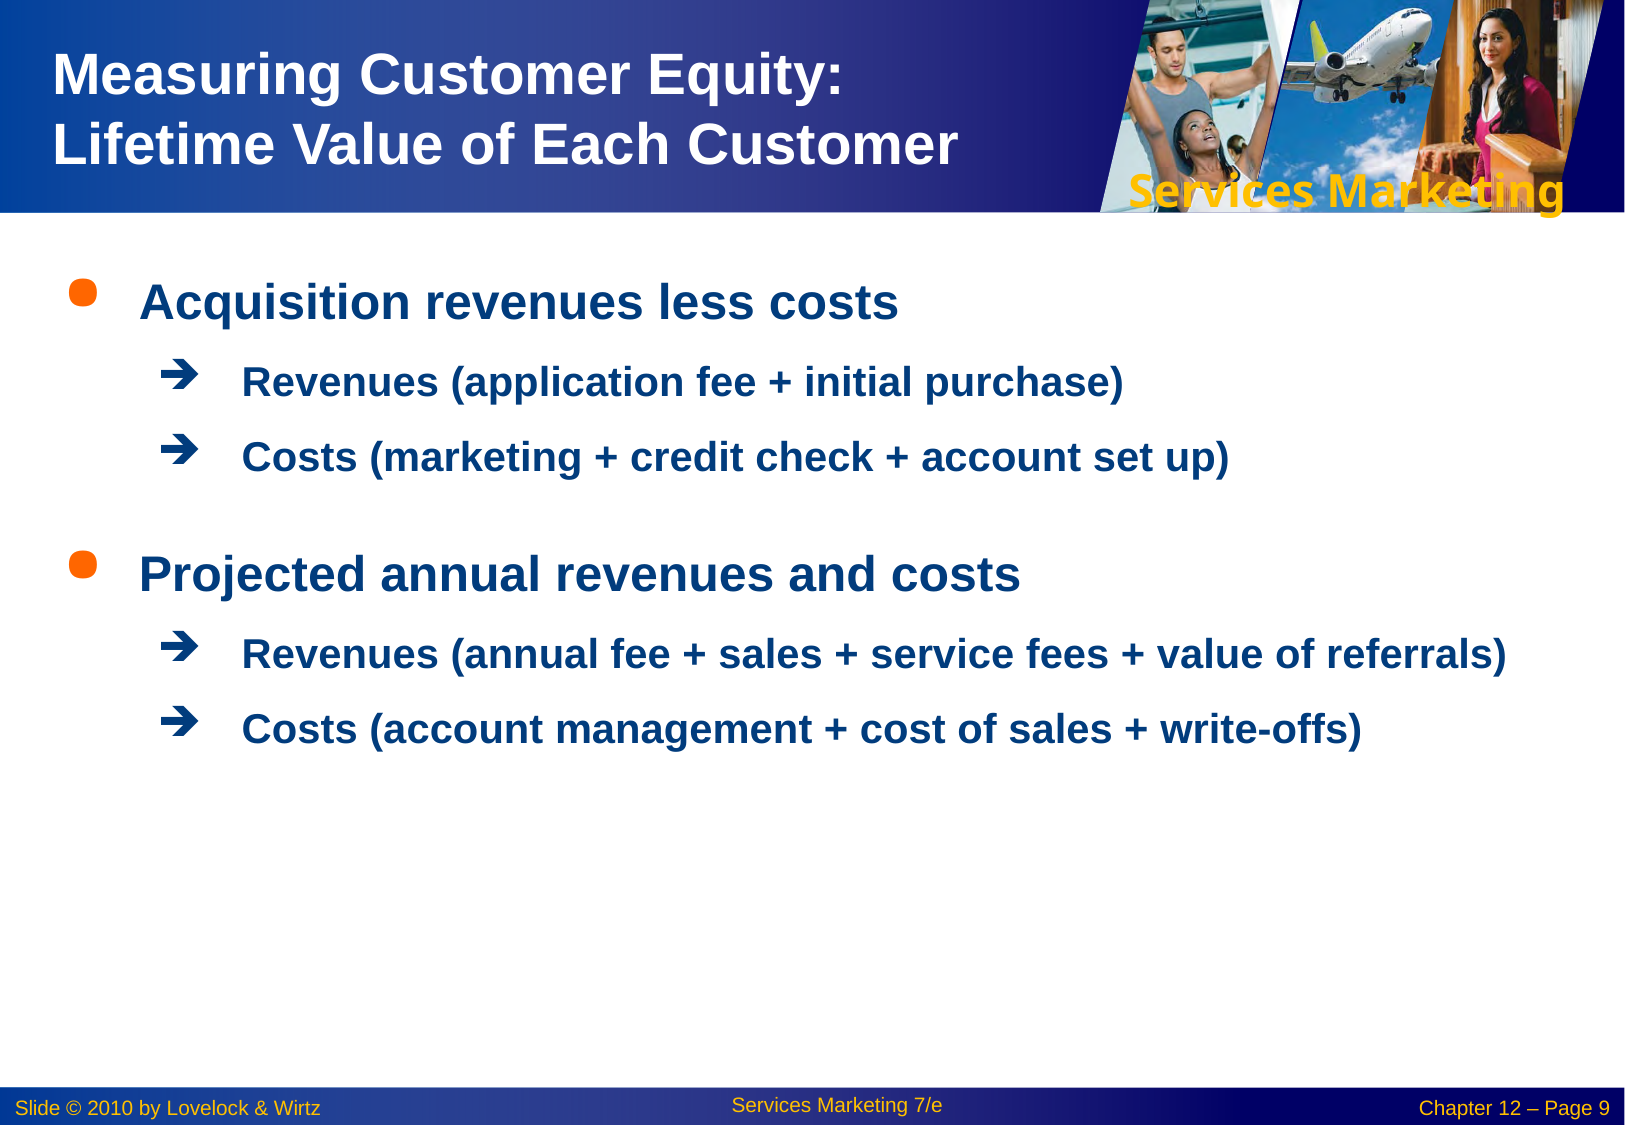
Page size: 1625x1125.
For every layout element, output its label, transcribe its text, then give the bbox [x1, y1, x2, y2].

title Measuring Customer Equity: Lifetime Value of Each Customer [36, 37, 1088, 176]
picture [1100, 0, 1604, 213]
picture [1546, 187, 1556, 202]
list Acquisition revenues less costs Revenues (application fee + initial purchase) Costs (marketing + credit check + account set up) Projected annual revenues and costs Revenues (annual fee + sales + service fees + value of referrals) Costs (account management + cost of sales + write-offs) [49, 261, 1588, 1051]
picture [1162, 186, 1172, 192]
